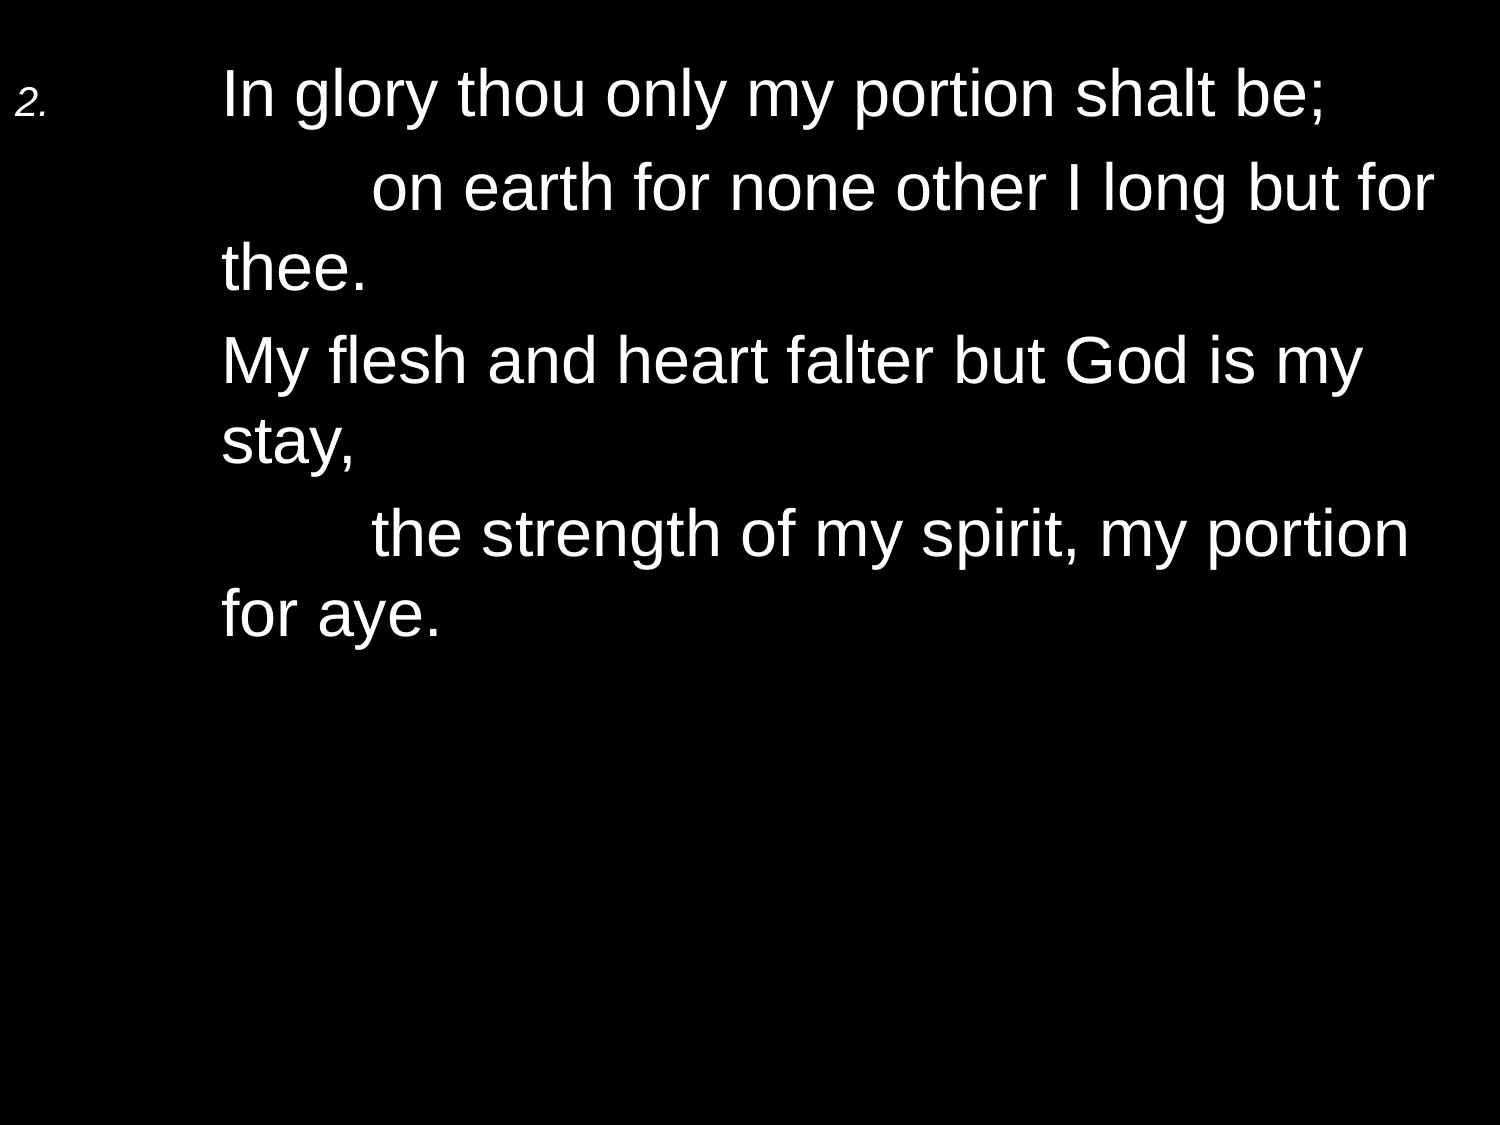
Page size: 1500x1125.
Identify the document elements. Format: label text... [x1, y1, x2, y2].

list 2. In glory thou only my portion shalt be; on earth for none other I long but for thee. My flesh and heart falter but God is my stay, the strength of my spirit, my portion for aye. [0, 42, 1500, 1047]
